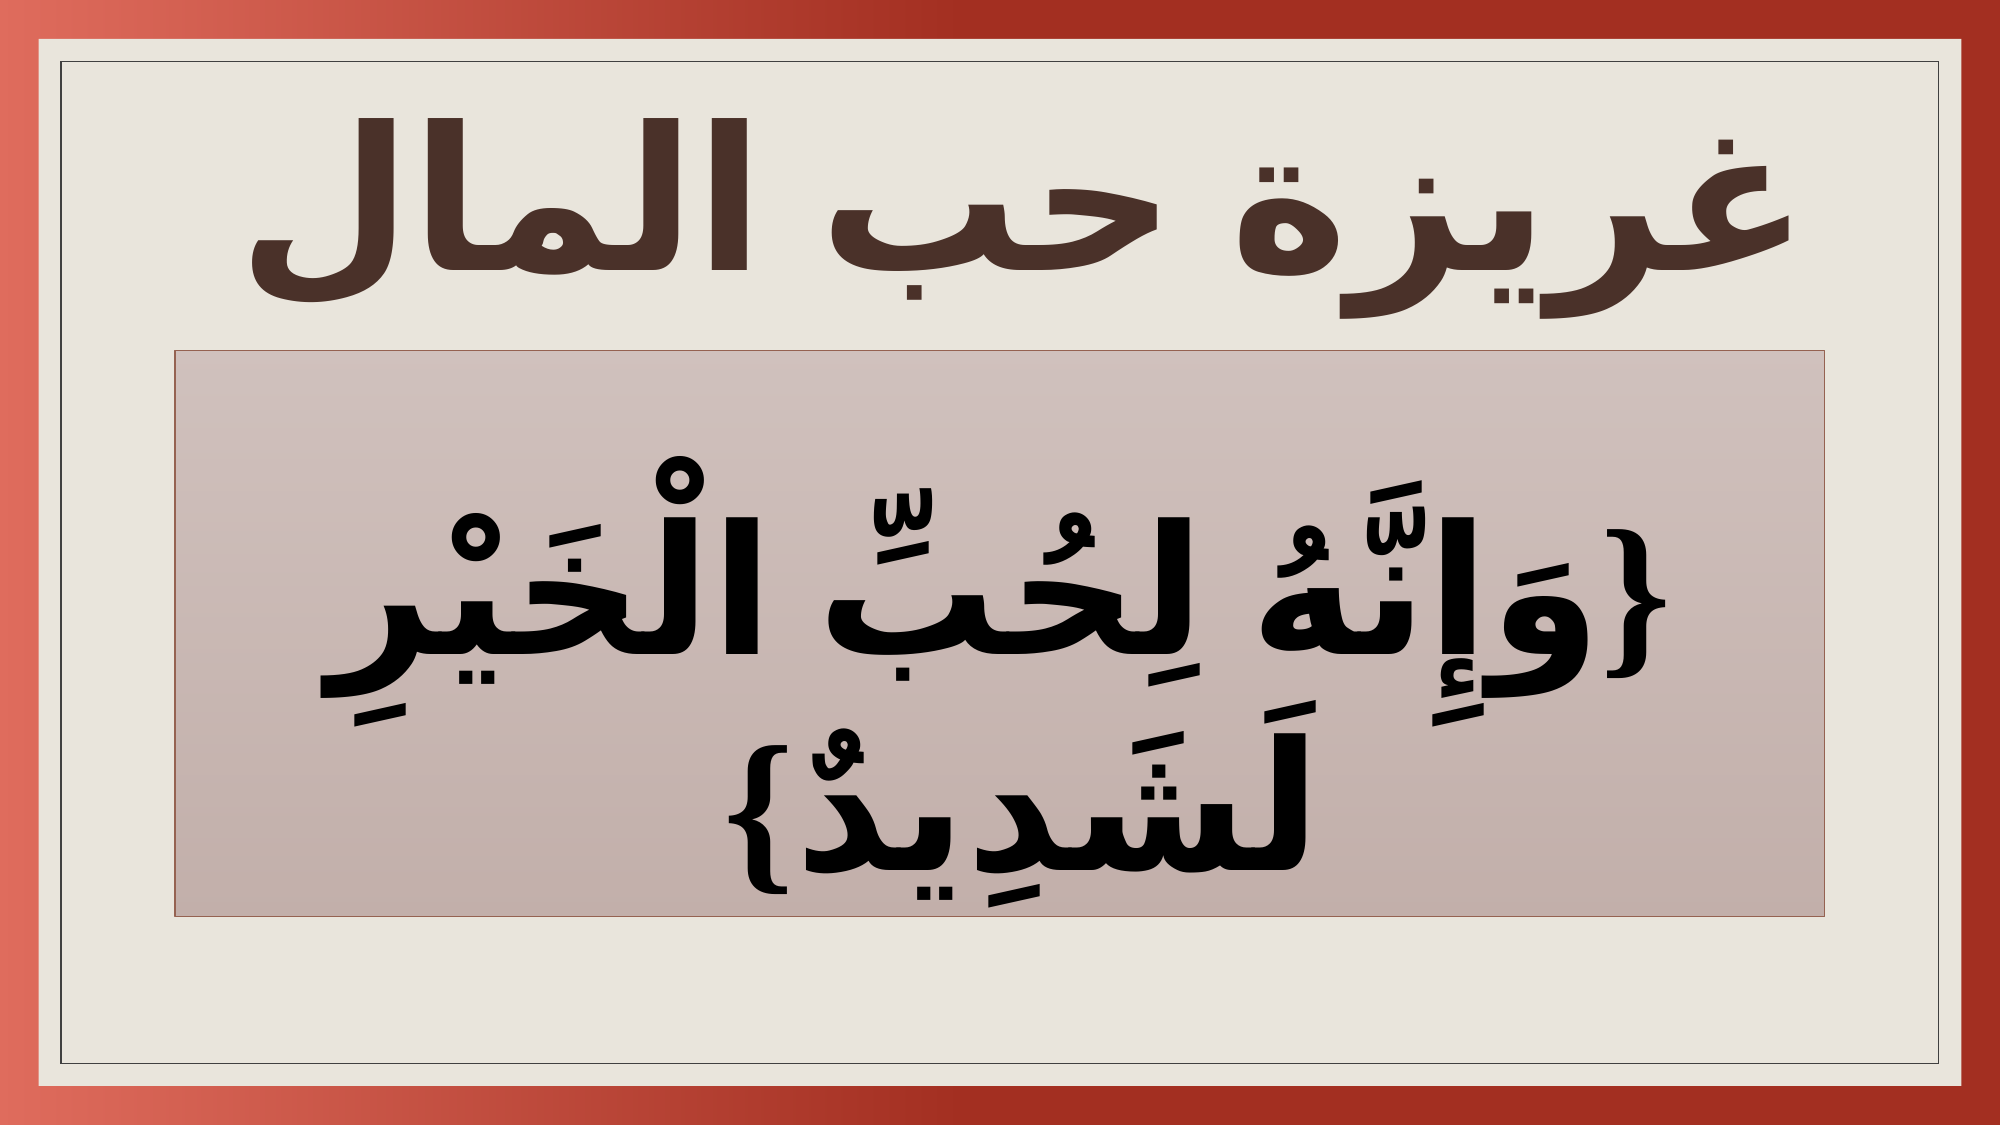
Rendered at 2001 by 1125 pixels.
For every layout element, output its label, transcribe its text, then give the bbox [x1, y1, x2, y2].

list {وَإِنَّهُ لِحُبِّ الْخَيْرِ لَشَدِيدٌ} [174, 350, 1825, 917]
title غريزة حب المال [174, 92, 1825, 318]
